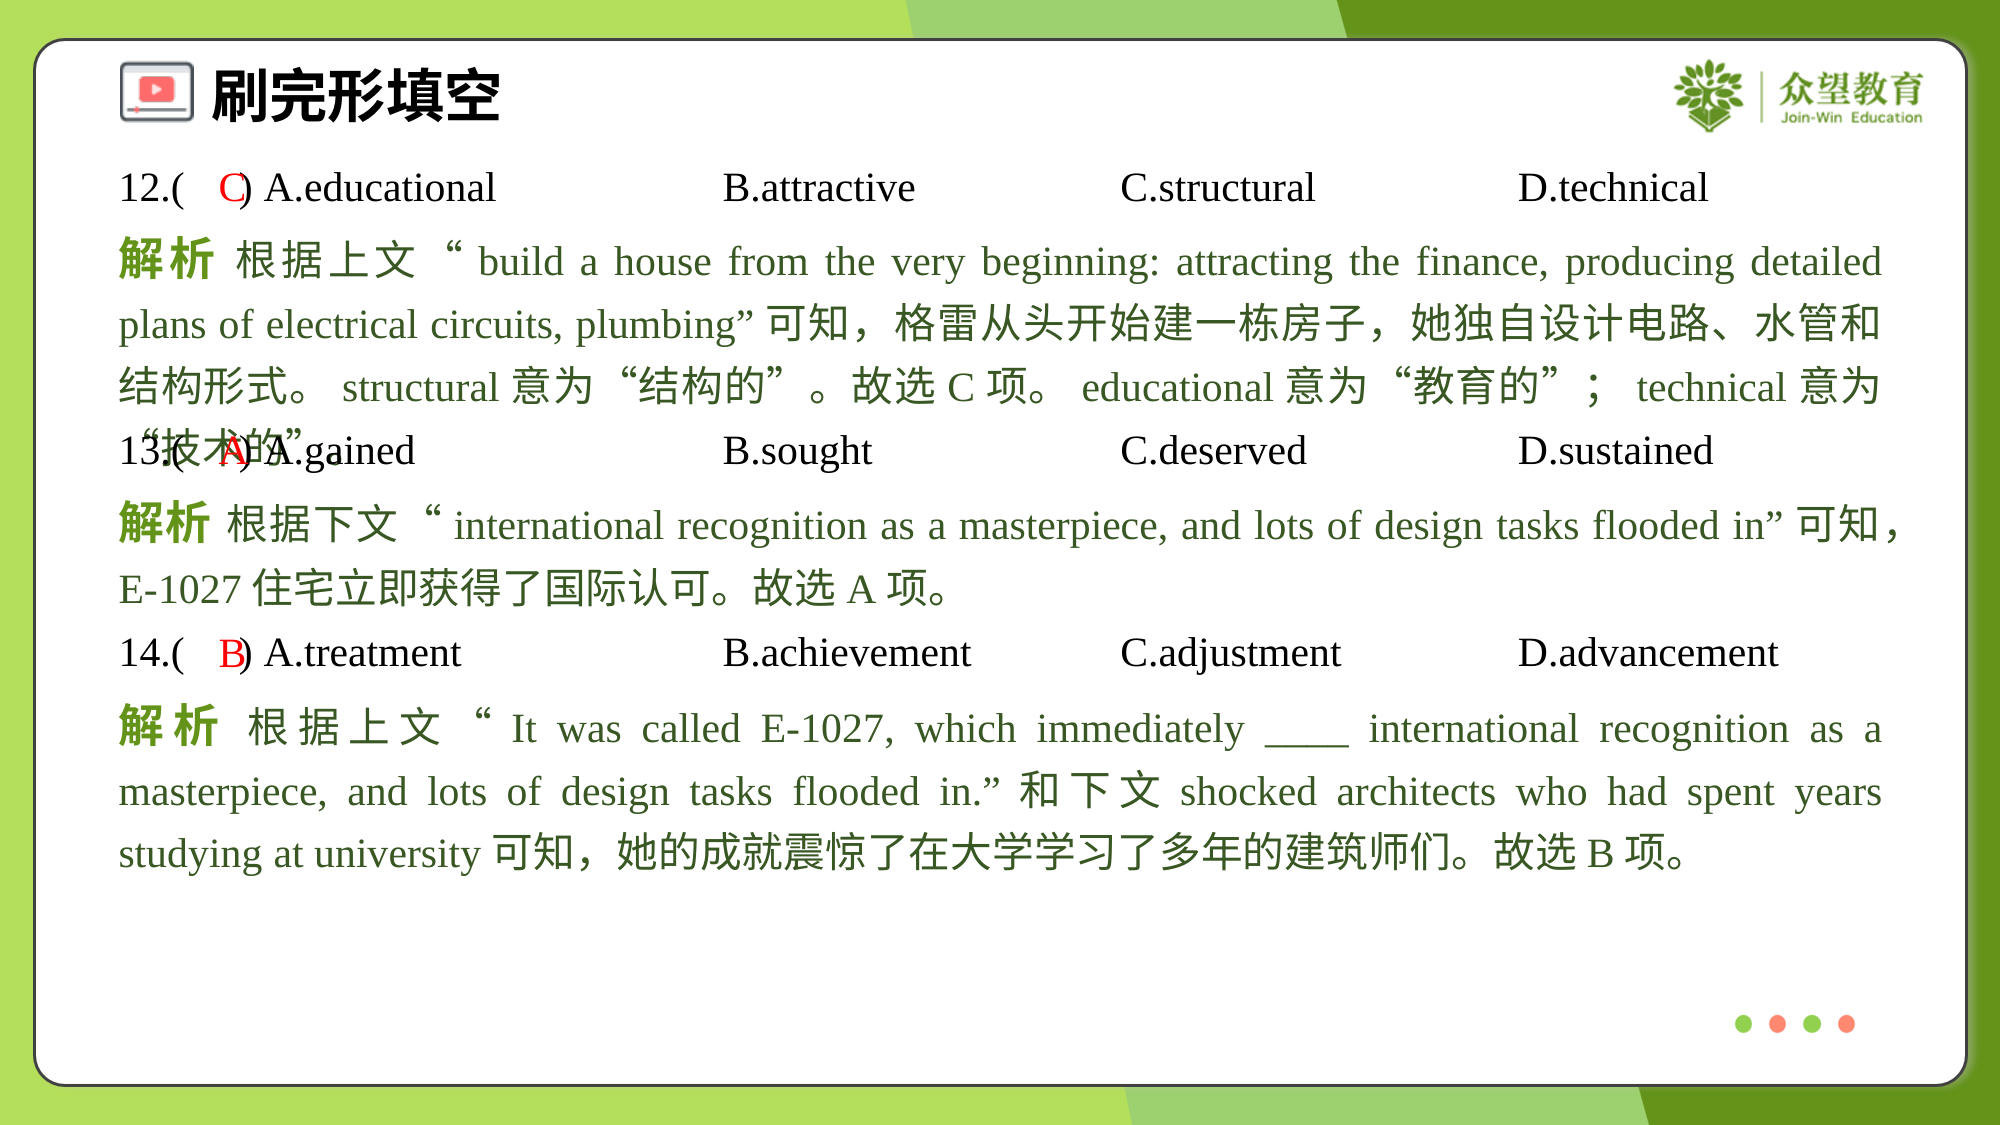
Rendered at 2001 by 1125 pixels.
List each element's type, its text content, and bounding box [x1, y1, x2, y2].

text_box 12.( ) A.educational B.attractive C.structural D.technical [118, 146, 213, 204]
text_box C [213, 146, 252, 205]
text_box 12.( ) A.educational B.attractive C.structural D.technical [252, 146, 1883, 204]
text_box 13.( ) A.gained B.sought C.deserved D.sustained [118, 410, 213, 468]
text_box 解析 根据上文“build a house from the very beginning: attracting the finance, producing detailed plans of electrical circuits, plumbing”可知，格雷从头开始建一栋房子，她独自设计电路、水管和结构形式。structural意为“结构的”。故选C项。educational意为“教育的”；technical意为“技术的”。 [118, 215, 1883, 405]
text_box B [213, 612, 252, 671]
text_box 解析 根据下文“international recognition as a masterpiece, and lots of design tasks flooded in”可知，E-1027住宅立即获得了国际认可。故选A项。 [118, 480, 1883, 607]
text_box 14.( ) A.treatment B.achievement C.adjustment D.advancement [118, 612, 213, 670]
picture [0, 0, 2000, 1125]
text_box A [213, 410, 254, 469]
text_box 14.( ) A.treatment B.achievement C.adjustment D.advancement [252, 612, 1883, 670]
text_box 解析 根据上文“It was called E-1027, which immediately ____ international recognition as a masterpiece, and lots of design tasks flooded in.”和下文shocked architects who had spent years studying at university可知，她的成就震惊了在大学学习了多年的建筑师们。故选B项。 [118, 682, 1883, 871]
text_box 13.( ) A.gained B.sought C.deserved D.sustained [254, 410, 1883, 468]
